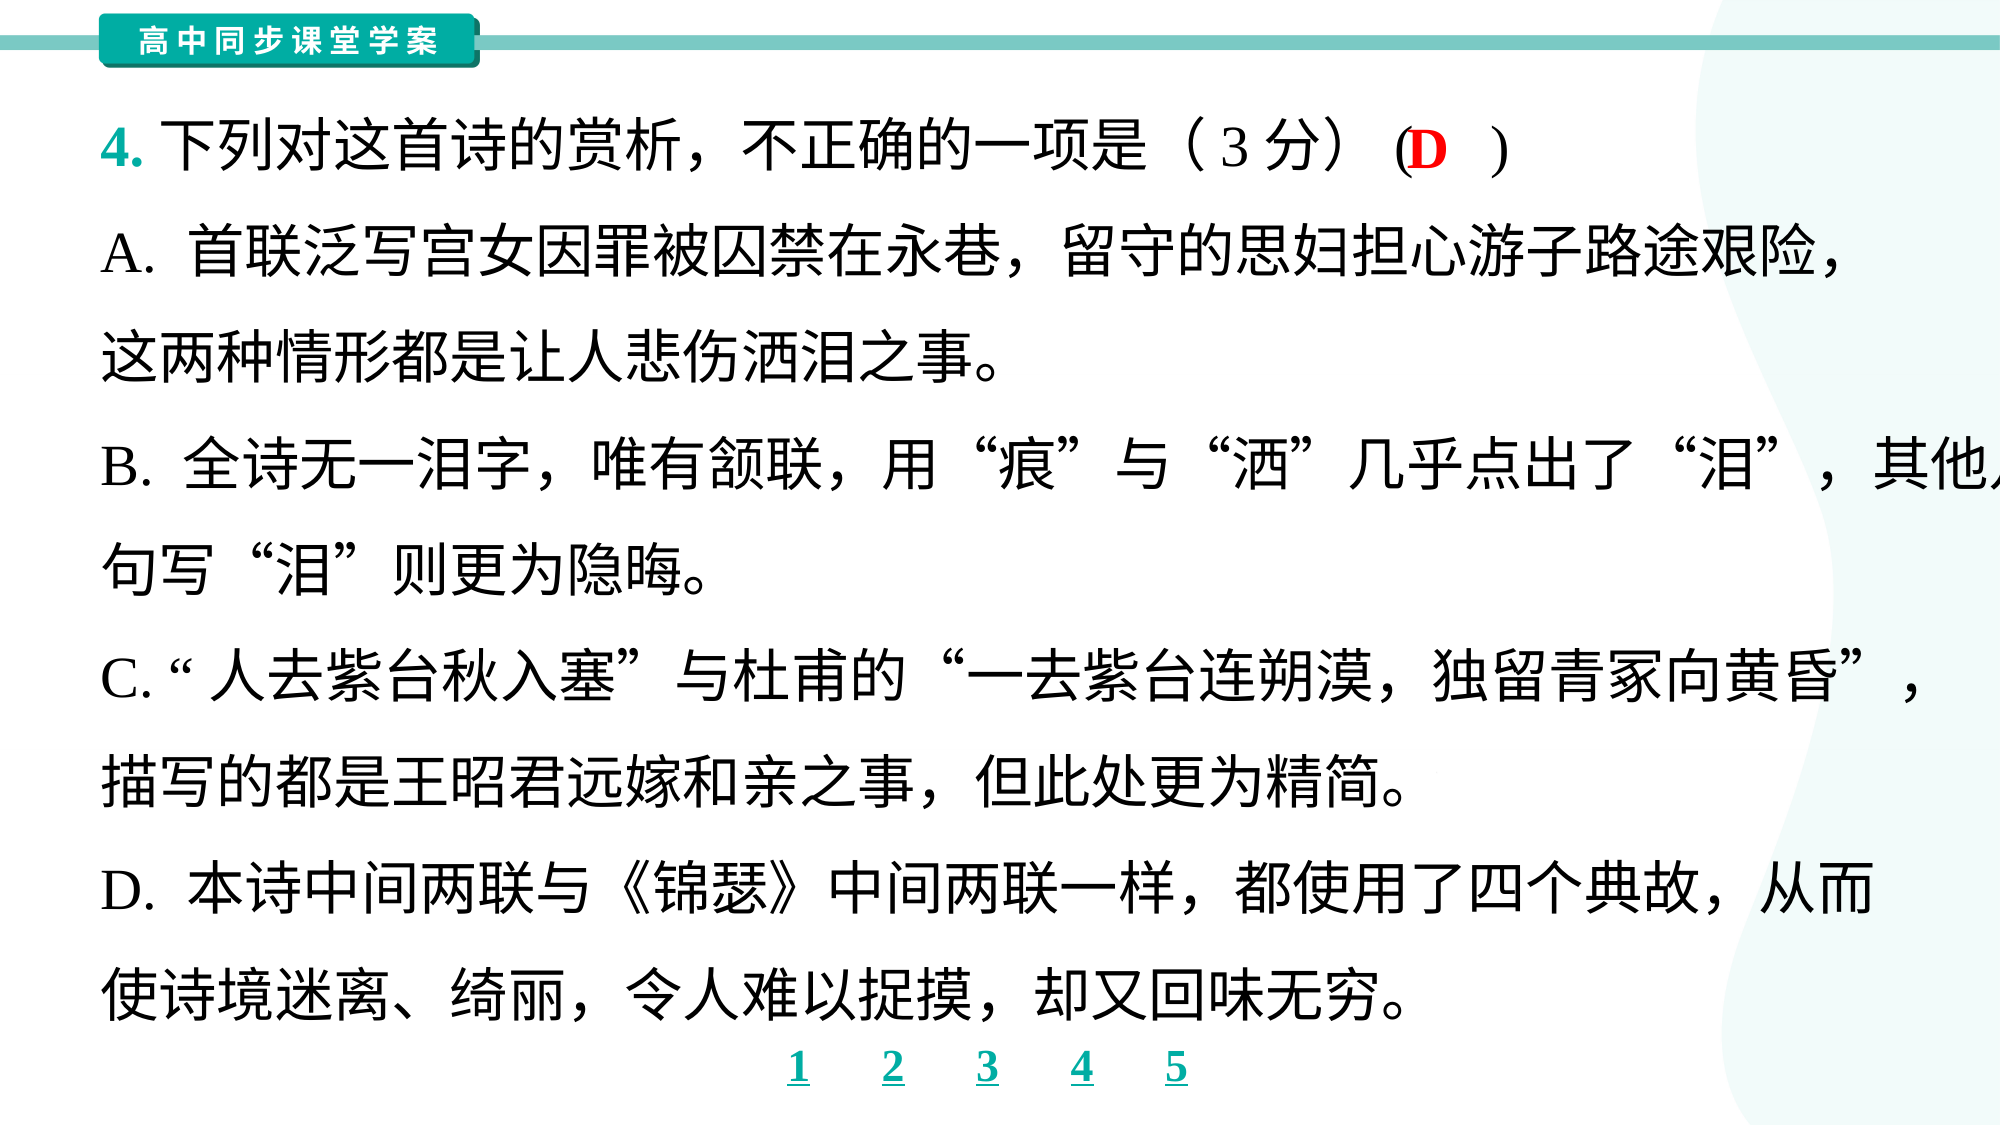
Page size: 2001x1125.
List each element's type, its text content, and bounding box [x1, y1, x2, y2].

text_box A. 首联泛写宫女因罪被囚禁在永巷，留守的思妇担心游子路途艰险， 这两种情形都是让人悲伤洒泪之事。 B. 全诗无一泪字，唯有颔联，用“痕”与“洒”几乎点出了“泪”，其他几 句写“泪”则更为隐晦。 C. “人去紫台秋入塞”与杜甫的“一去紫台连朔漠，独留青冢向黄昏”， 描写的都是王昭君远嫁和亲之事，但此处更为精简。 D. 本诗中间两联与《锦瑟》中间两联一样，都使用了四个典故，从而 使诗境迷离、绮丽，令人难以捉摸，却又回味无穷。 [100, 177, 1899, 1028]
text_box 4.下列对这首诗的赏析，不正确的一项是（3分）( ) [100, 76, 1385, 177]
picture [0, 0, 2000, 1125]
text_box 4.下列对这首诗的赏析，不正确的一项是（3分）( ) [1471, 76, 1899, 177]
text_box D [1385, 76, 1471, 177]
